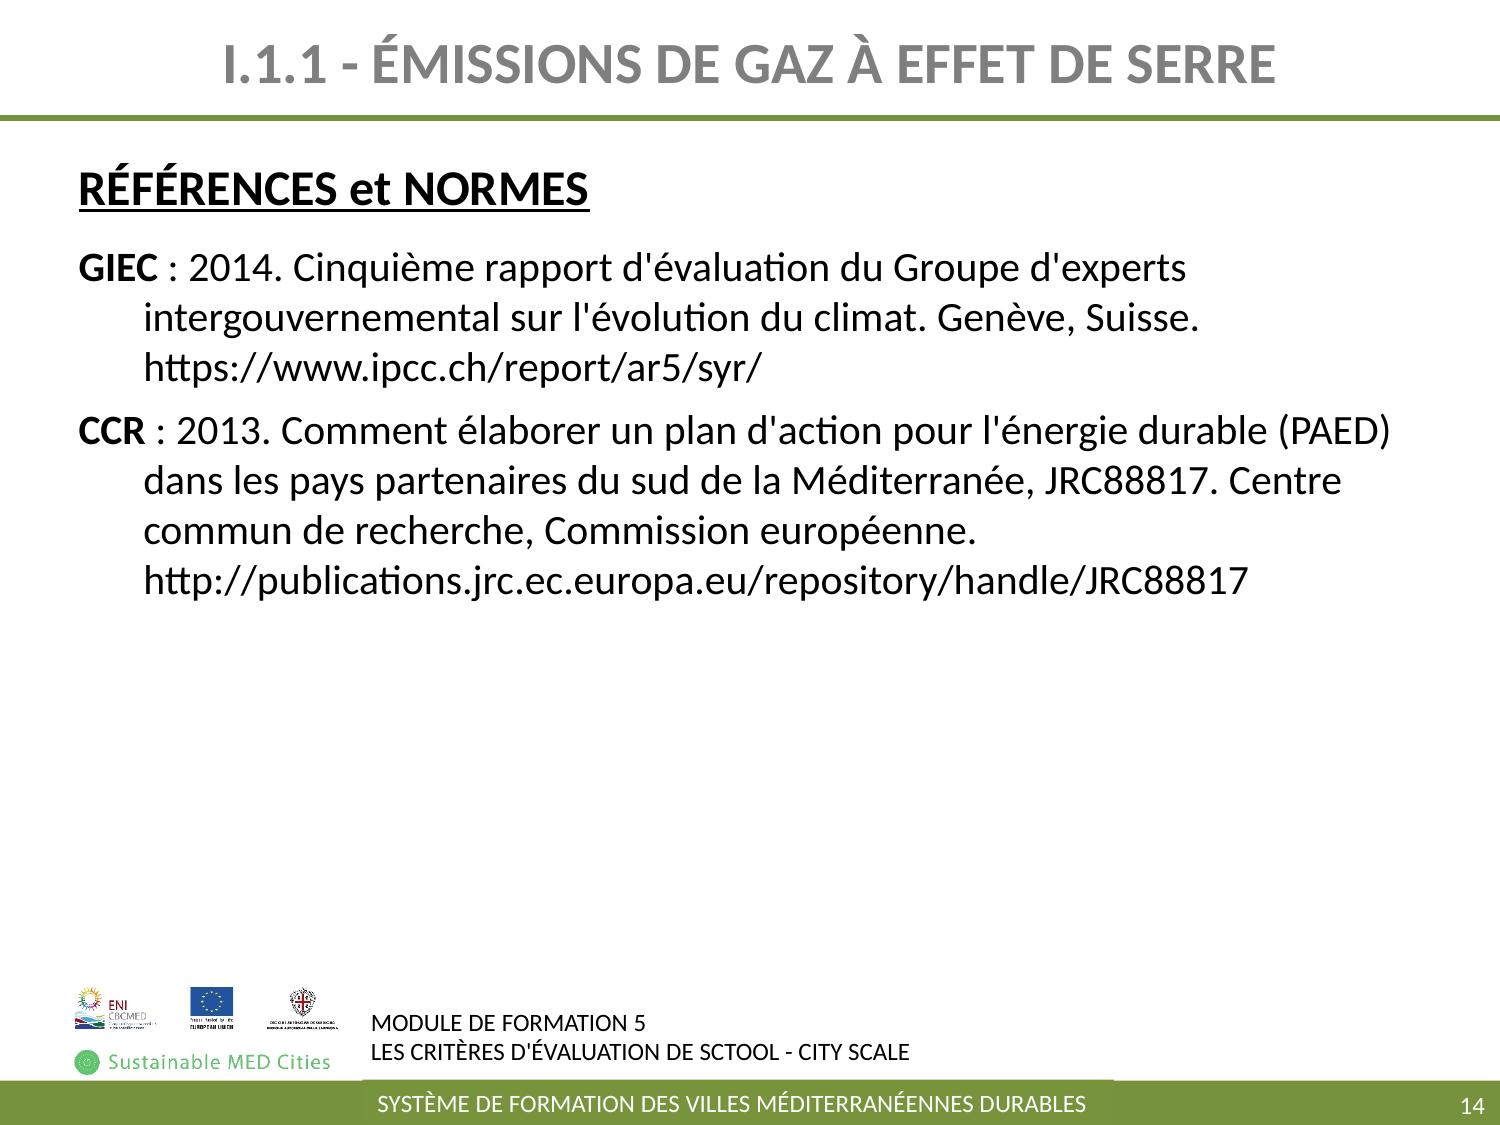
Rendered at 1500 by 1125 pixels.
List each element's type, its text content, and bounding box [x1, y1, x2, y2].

title I.1.1 - ÉMISSIONS DE GAZ À EFFET DE SERRE [0, 0, 1500, 121]
text_box GIEC : 2014. Cinquième rapport d'évaluation du Groupe d'experts intergouvernemental sur l'évolution du climat. Genève, Suisse. https://www.ipcc.ch/report/ar5/syr/ CCR : 2013. Comment élaborer un plan d'action pour l'énergie durable (PAED) dans les pays partenaires du sud de la Méditerranée, JRC88817. Centre commun de recherche, Commission européenne. http://publications.jrc.ec.europa.eu/repository/handle/JRC88817 [63, 232, 1458, 611]
text_box SYSTÈME DE FORMATION DES VILLES MÉDITERRANÉENNES DURABLES [362, 1079, 1114, 1125]
list RÉFÉRENCES et NORMES [63, 148, 1414, 233]
picture [62, 978, 356, 1080]
slide_number ‹#› [1399, 1074, 1500, 1125]
